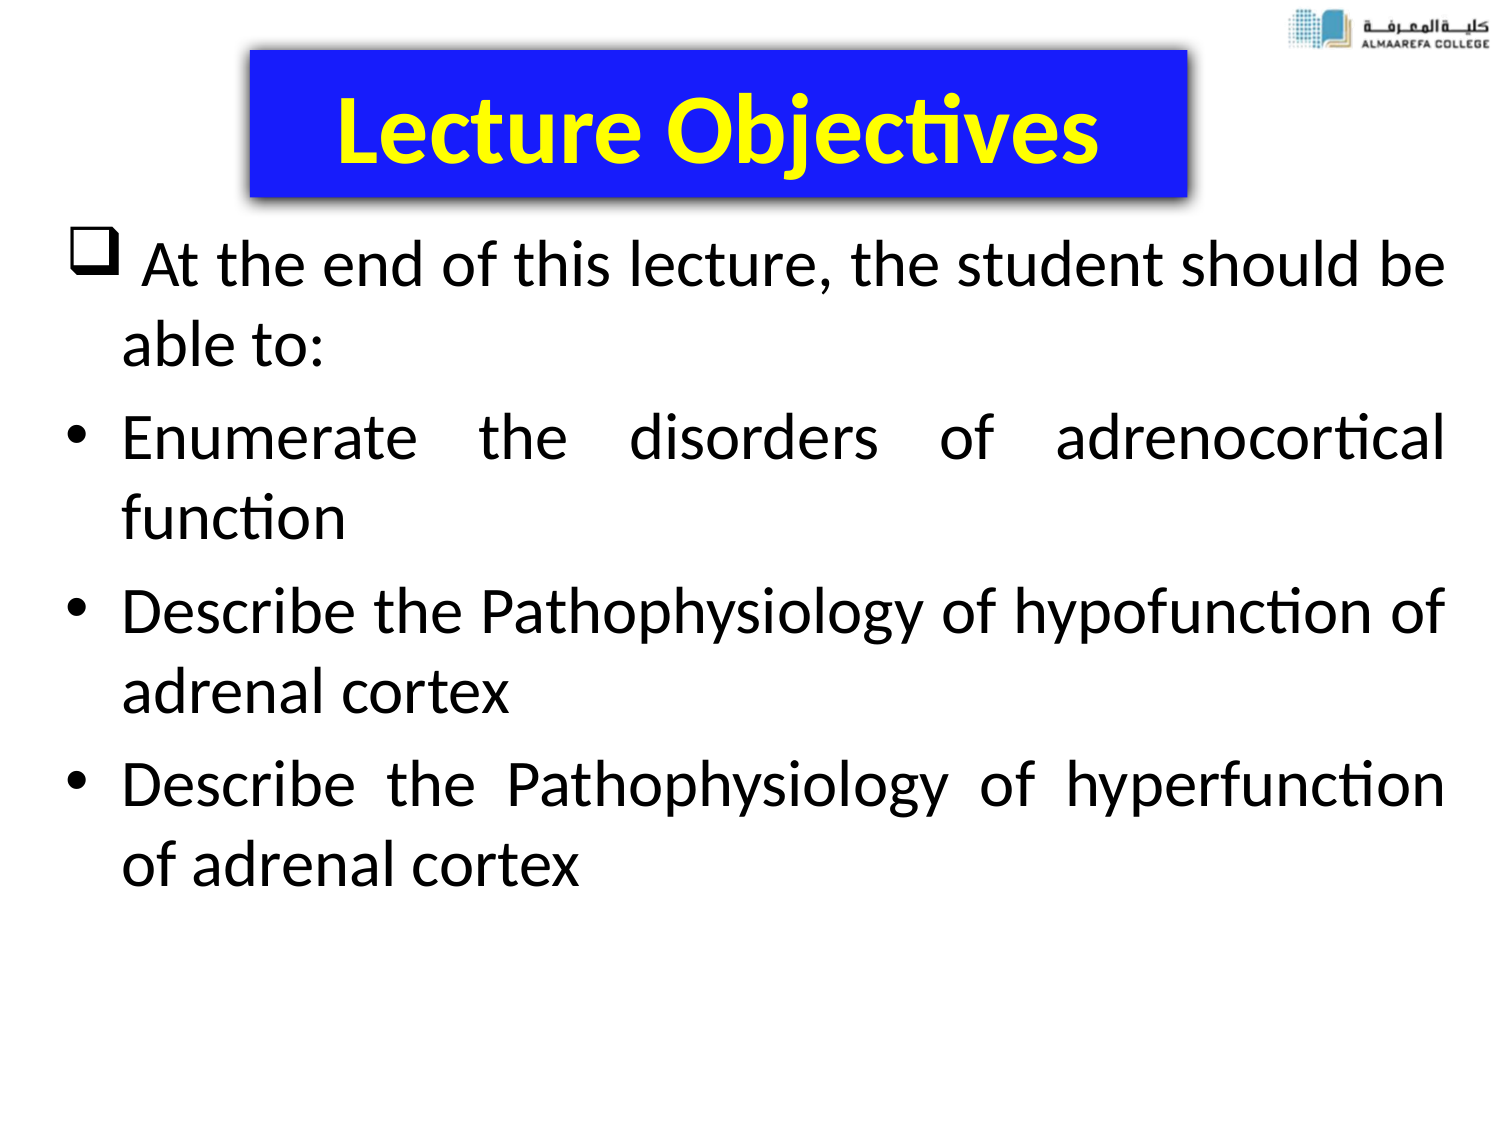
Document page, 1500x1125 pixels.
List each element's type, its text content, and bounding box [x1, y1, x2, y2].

picture [1284, 0, 1494, 65]
title Lecture Objectives [249, 50, 1188, 198]
list At the end of this lecture, the student should be able to: Enumerate the disorders of adrenocortical function Describe the Pathophysiology of hypofunction of adrenal cortex Describe the Pathophysiology of hyperfunction of adrenal cortex [50, 212, 1463, 1075]
